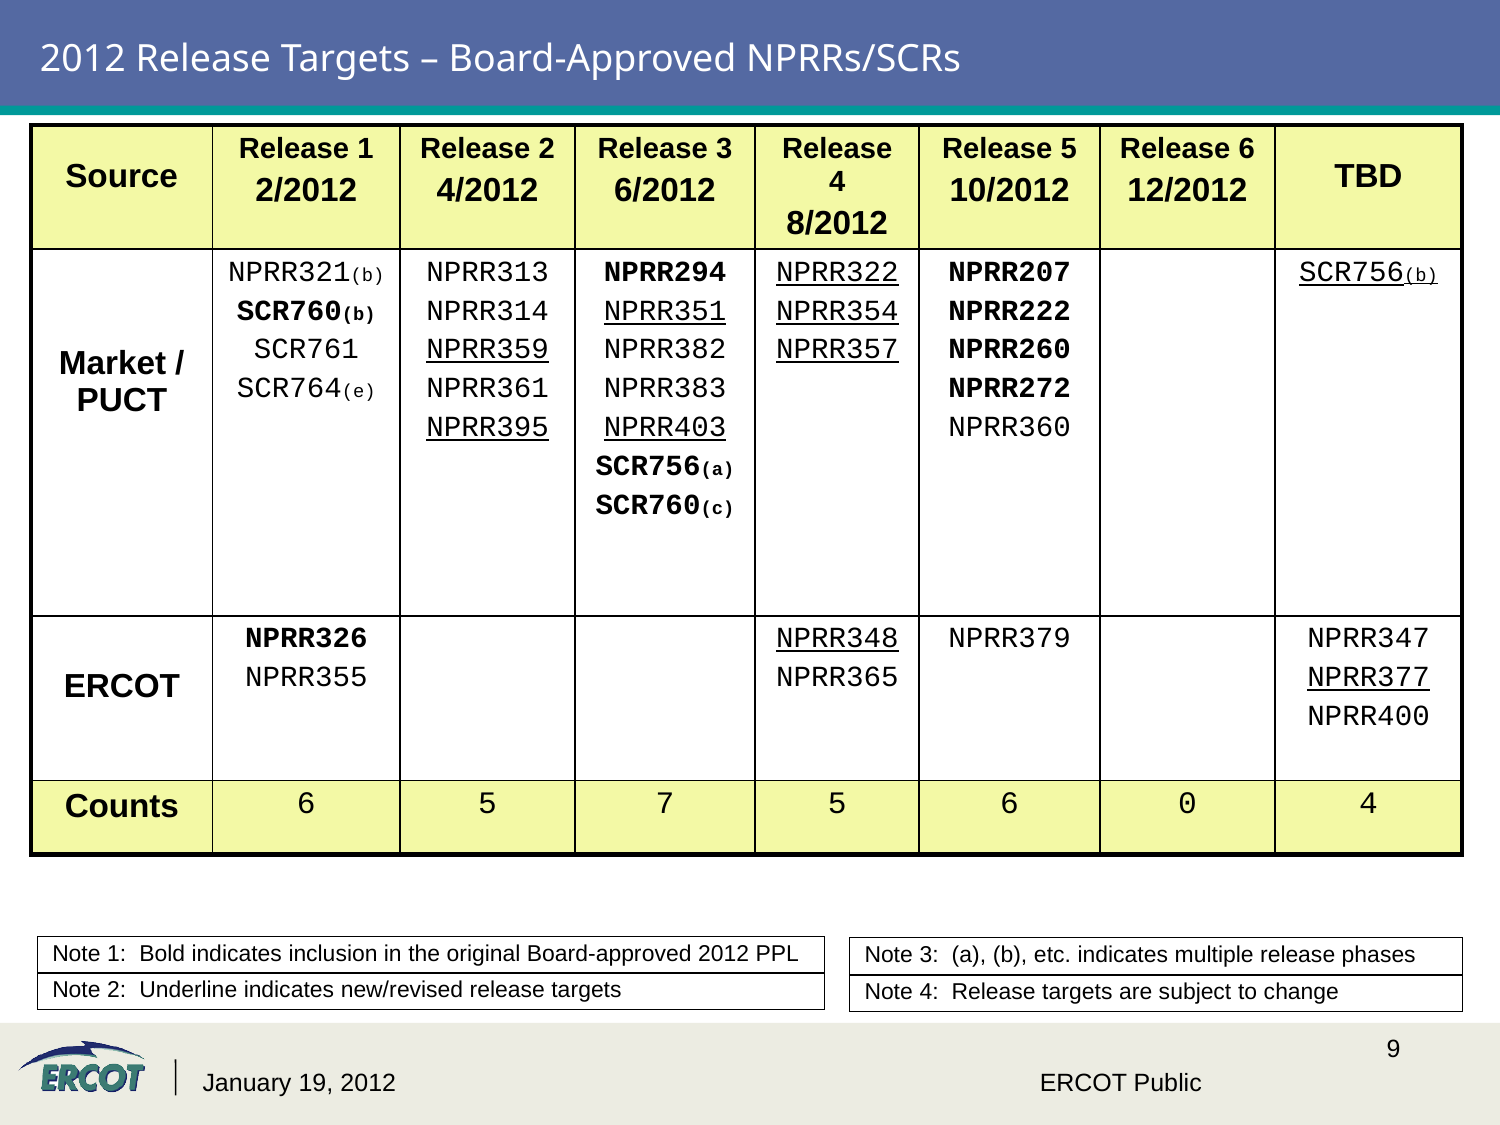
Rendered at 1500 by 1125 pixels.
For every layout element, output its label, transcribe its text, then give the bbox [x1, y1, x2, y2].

table_cell NPRR207 NPRR222 NPRR260 NPRR272 NPRR360 [920, 250, 1099, 615]
table_cell 4 [1276, 781, 1460, 852]
title 2012 Release Targets – Board-Approved NPRRs/SCRs [24, 0, 1313, 113]
table_cell NPRR322 NPRR354 NPRR357 [756, 250, 918, 615]
table_cell NPRR379 [920, 617, 1099, 780]
table_cell SCR756(b) [1276, 250, 1460, 615]
table_cell ERCOT [33, 617, 212, 780]
table_cell Market / PUCT [33, 250, 212, 615]
table_header Release 6 12/2012 [1101, 127, 1274, 248]
table_cell 0 [1101, 781, 1274, 852]
table_cell 6 [920, 781, 1099, 852]
table_cell NPRR321(b) SCR760(b) SCR761 SCR764(e) [213, 250, 399, 615]
table_cell NPRR348 NPRR365 [756, 617, 918, 780]
table_cell 5 [401, 781, 574, 852]
table_header Release 2 4/2012 [401, 127, 574, 248]
table_cell NPRR347 NPRR377 NPRR400 [1276, 617, 1460, 780]
table_header Source [33, 127, 212, 248]
table_header Release 5 10/2012 [920, 127, 1099, 248]
table_header TBD [1276, 127, 1460, 248]
text_box Note 3: (a), (b), etc. indicates multiple release phases [849, 937, 1463, 975]
table_cell 5 [756, 781, 918, 852]
table_header Release 1 2/2012 [213, 127, 399, 248]
table_header Release 3 6/2012 [576, 127, 754, 248]
footer ERCOT Public [1025, 1059, 1438, 1125]
table_cell NPRR294 NPRR351 NPRR382 NPRR383 NPRR403 SCR756(a) SCR760(c) [576, 250, 754, 615]
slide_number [187, 1059, 538, 1125]
table_cell [1101, 617, 1274, 780]
text_box Note 4: Release targets are subject to change [849, 975, 1463, 1012]
table_cell 6 [213, 781, 399, 852]
text_box Note 1: Bold indicates inclusion in the original Board-approved 2012 PPL [37, 936, 825, 973]
table_cell [401, 617, 574, 780]
table_cell NPRR313 NPRR314 NPRR359 NPRR361 NPRR395 [401, 250, 574, 615]
picture [10, 1031, 151, 1111]
table_header Release 4 8/2012 [756, 127, 918, 248]
table_cell [1101, 250, 1274, 615]
table_cell 7 [576, 781, 754, 852]
table_cell [576, 617, 754, 780]
table_cell Counts [33, 781, 212, 852]
table_cell NPRR326 NPRR355 [213, 617, 399, 780]
text_box Note 2: Underline indicates new/revised release targets [37, 973, 825, 1010]
